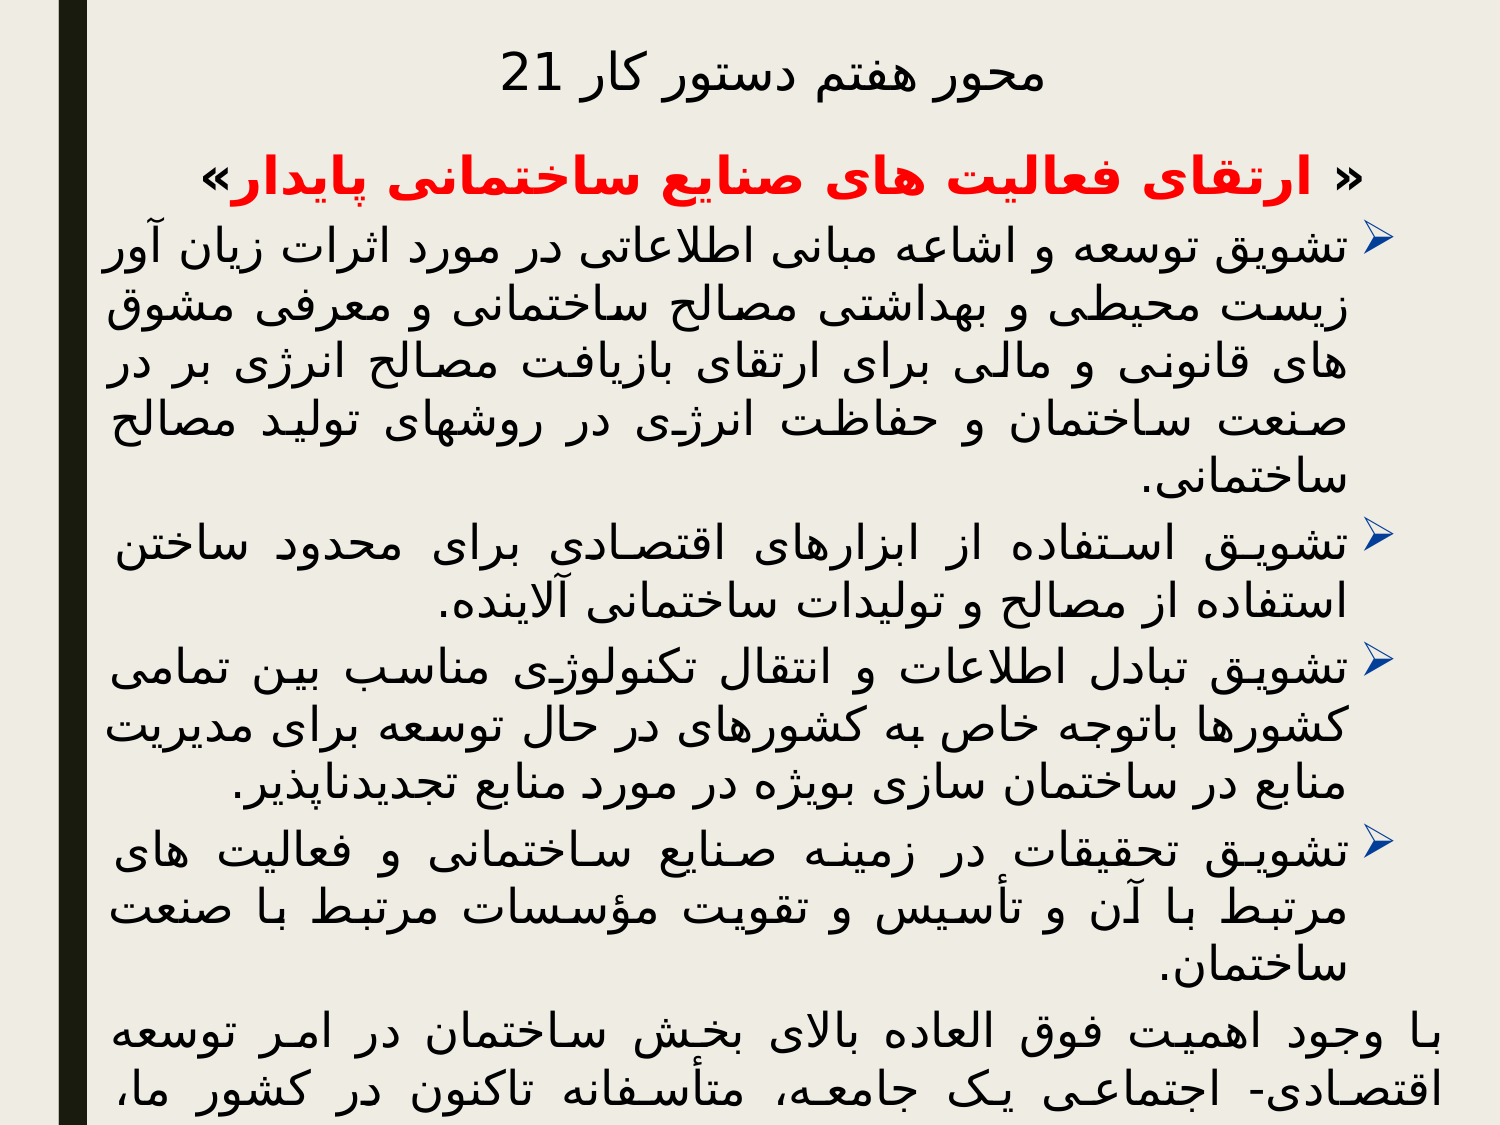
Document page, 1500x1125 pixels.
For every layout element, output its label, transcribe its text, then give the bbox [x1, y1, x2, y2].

text_box محور هفتم دستور کار 21 « ارتقای فعالیت های صنایع ساختمانی پایدار» تشویق توسعه و اشاعه مبانی اطلاعاتی در مورد اثرات زیان آور زیست محیطی و بهداشتی مصالح ساختمانی و معرفی مشوق های قانونی و مالی برای ارتقای بازیافت مصالح انرژی بر در صنعت ساختمان و حفاظت انرژی در روشهای تولید مصالح ساختمانی. تشویق استفاده از ابزارهای اقتصادی برای محدود ساختن استفاده از مصالح و تولیدات ساختمانی آلاینده. تشویق تبادل اطلاعات و انتقال تکنولوژی مناسب بین تمامی کشورها باتوجه خاص به کشورهای در حال توسعه برای مدیریت منابع در ساختمان سازی بویژه در مورد منابع تجدیدناپذیر. تشویق تحقیقات در زمینه صنایع ساختمانی و فعالیت های مرتبط با آن و تأسیس و تقویت مؤسسات مرتبط با صنعت ساختمان. با وجود اهمیت فوق العاده بالای بخش ساختمان در امر توسعه اقتصادی- اجتماعی یک جامعه، متأسفانه تاکنون در کشور ما، سازمانی که بطور جدی به این امر مهم بپردازد و بخش ساختمان را هدایت کند وجود ندارد، فلذا به روشنی پیداست که هیچ کدام از توصیه های دستور کار 21 در زمینه صنایع ساختمانی، در برنامه های توسعه اقتصادی- اجتماعی کشور نمودی ندارد. [88, 0, 1459, 1125]
